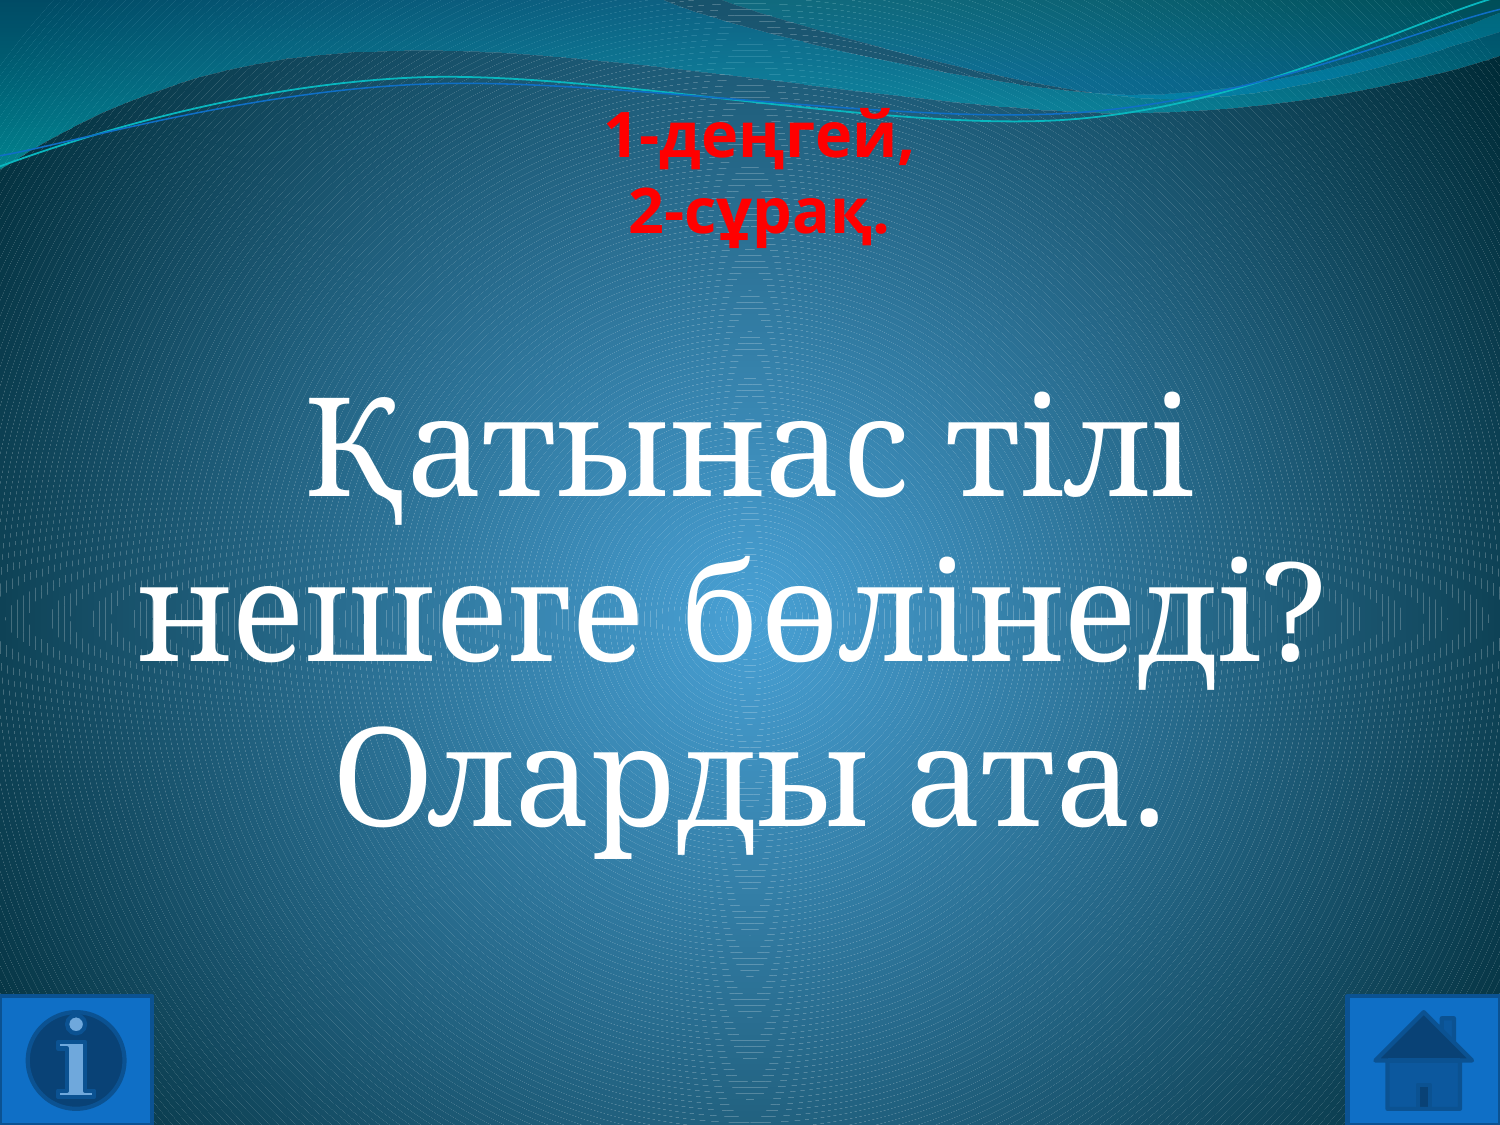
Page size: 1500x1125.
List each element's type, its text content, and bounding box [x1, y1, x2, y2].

text_box [0, 994, 154, 1125]
text_box [1345, 994, 1500, 1125]
title 1-деңгей, 2-сұрақ. [117, 93, 1406, 247]
text_box Қатынас тілі нешеге бөлінеді? Оларды ата. [35, 351, 1465, 862]
